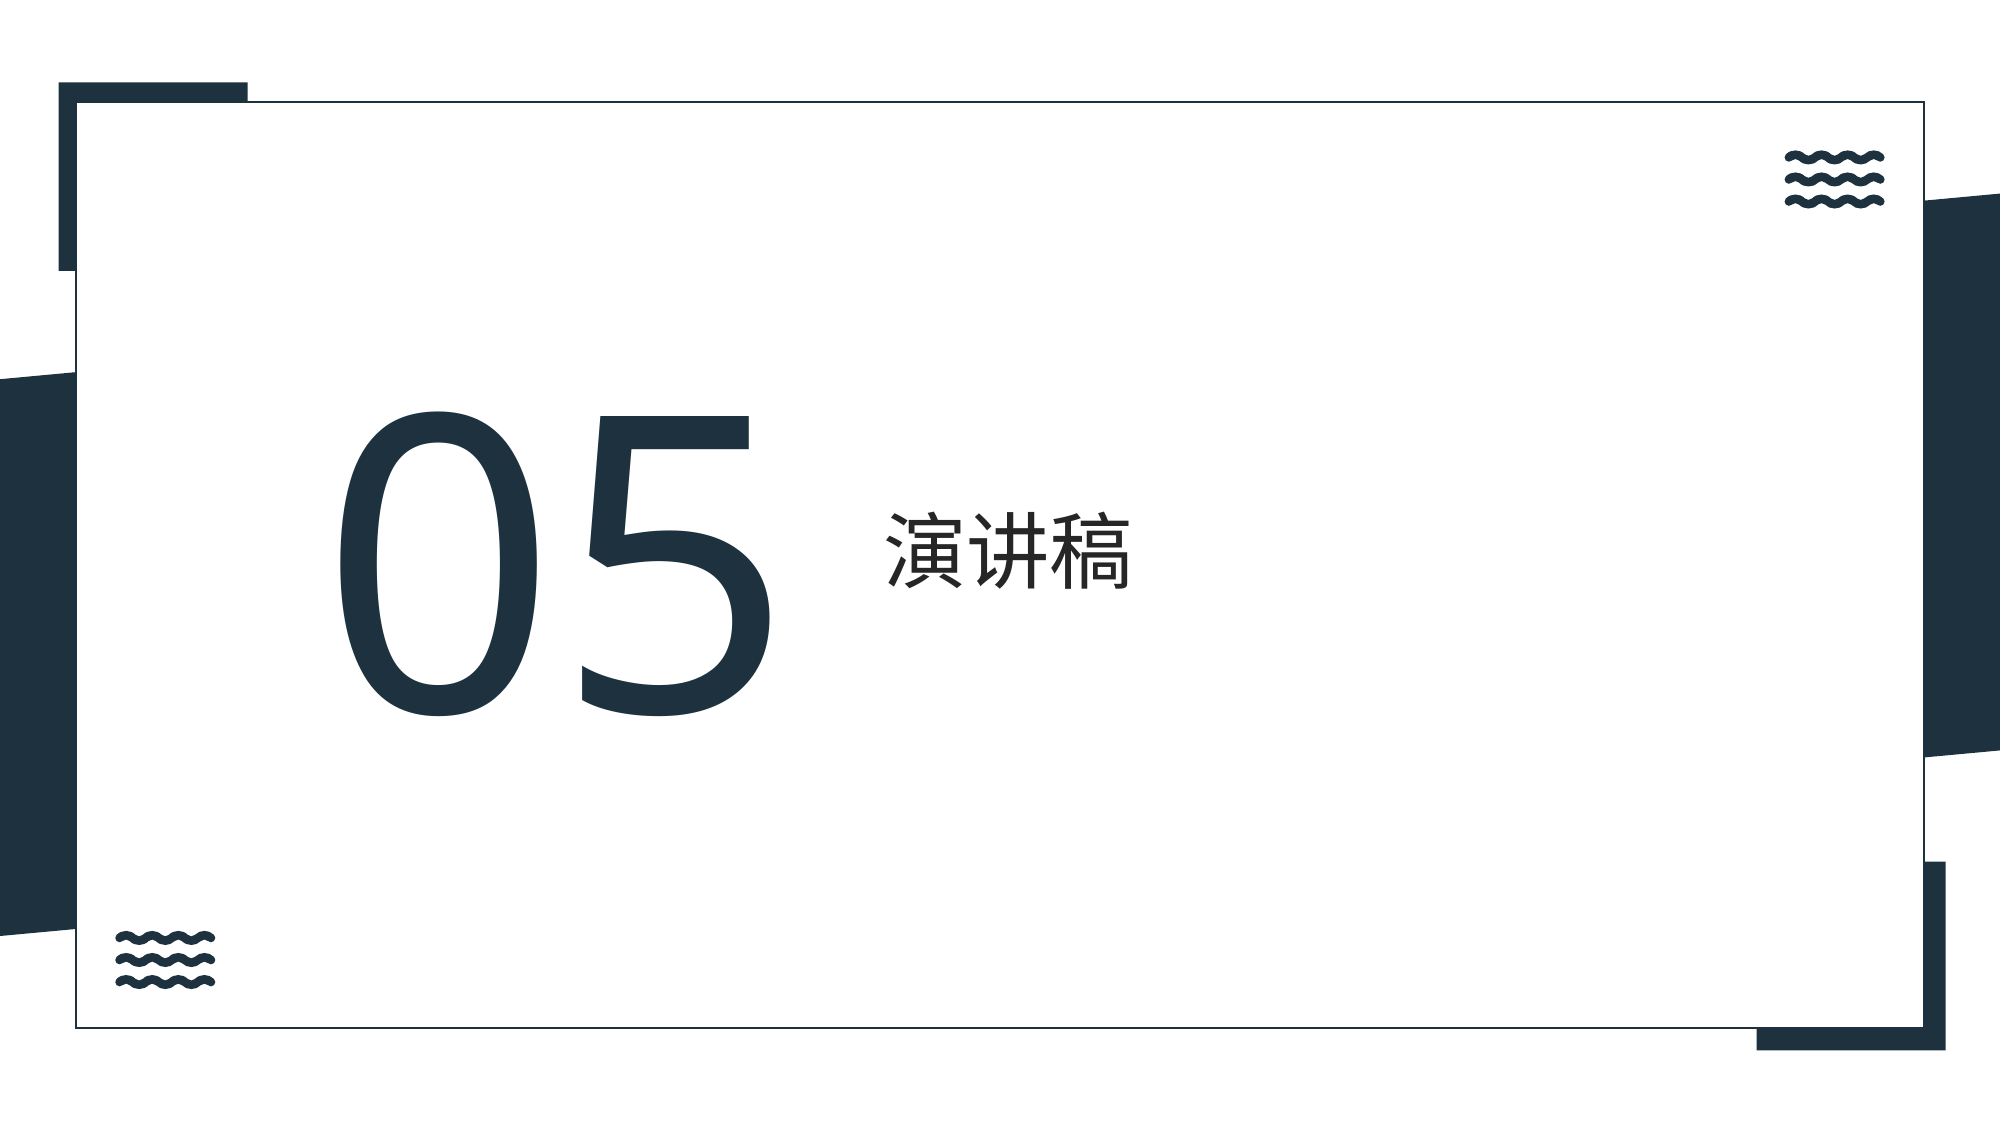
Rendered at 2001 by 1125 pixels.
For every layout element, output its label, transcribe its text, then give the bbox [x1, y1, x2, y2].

text_box 演讲稿 [868, 491, 1625, 606]
text_box [1925, 192, 2000, 759]
text_box [0, 371, 75, 938]
text_box 05 [216, 290, 898, 803]
text_box [1784, 172, 1885, 187]
text_box [1784, 194, 1885, 209]
text_box [58, 81, 249, 272]
text_box [115, 952, 216, 968]
text_box [75, 101, 1925, 1029]
text_box [115, 930, 216, 946]
text_box [1756, 861, 1947, 1051]
text_box [115, 975, 216, 990]
text_box [1784, 150, 1885, 165]
